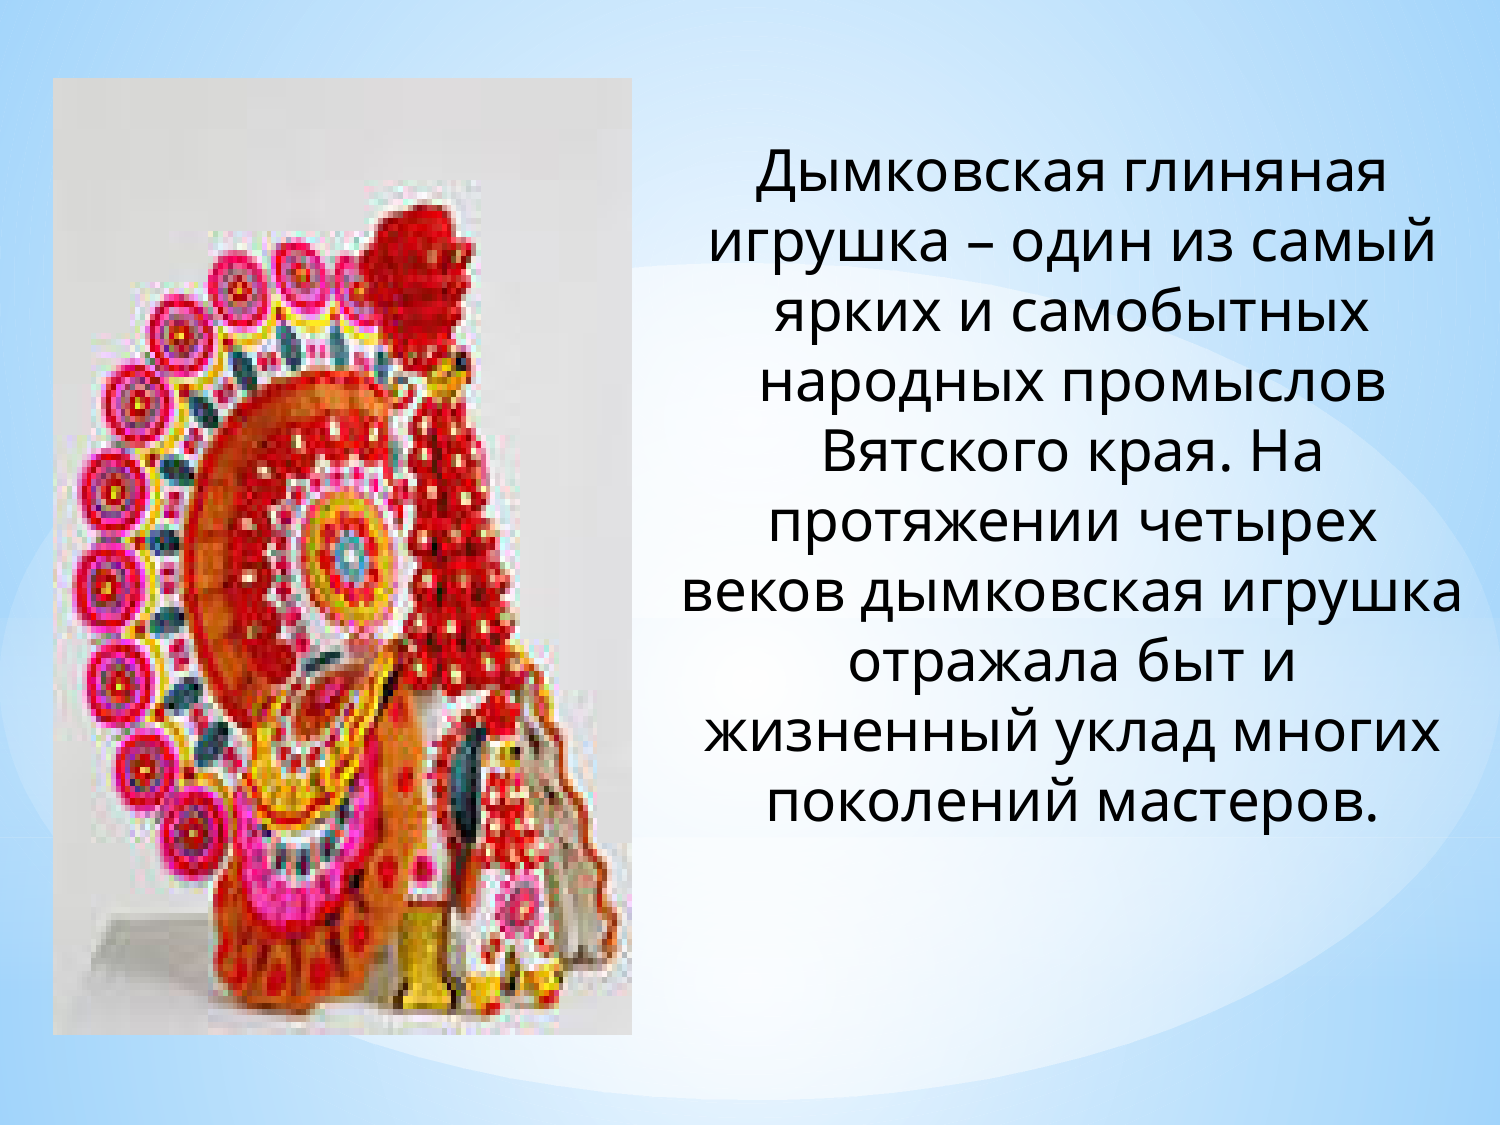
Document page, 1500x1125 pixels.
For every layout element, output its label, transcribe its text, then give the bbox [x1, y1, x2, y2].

list Дымковская глиняная игрушка – один из самый ярких и самобытных народных промыслов Вятского края. На протяжении четырех веков дымковская игрушка отражала быт и жизненный уклад многих поколений мастеров. [655, 125, 1483, 1035]
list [52, 77, 633, 1036]
